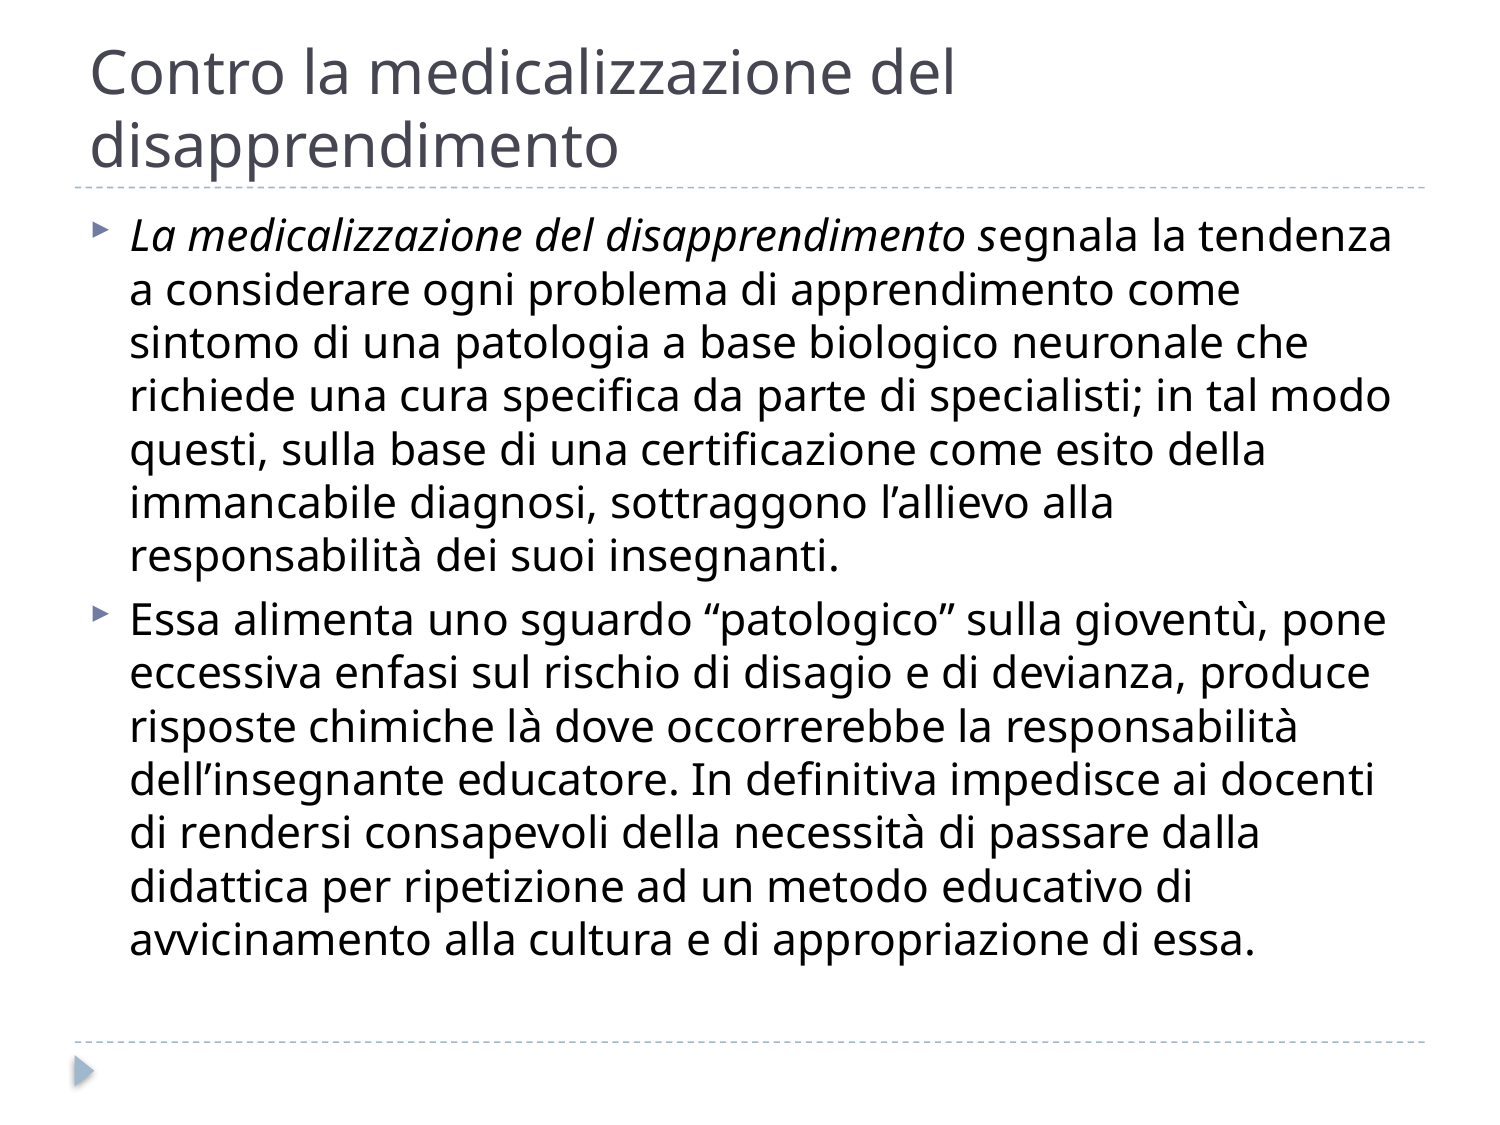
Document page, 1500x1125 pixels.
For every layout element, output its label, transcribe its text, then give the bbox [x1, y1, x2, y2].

list La medicalizzazione del disapprendimento segnala la tendenza a considerare ogni problema di apprendimento come sintomo di una patologia a base biologico neuronale che richiede una cura specifica da parte di specialisti; in tal modo questi, sulla base di una certificazione come esito della immancabile diagnosi, sottraggono l’allievo alla responsabilità dei suoi insegnanti. Essa alimenta uno sguardo “patologico” sulla gioventù, pone eccessiva enfasi sul rischio di disagio e di devianza, produce risposte chimiche là dove occorrerebbe la responsabilità dell’insegnante educatore. In definitiva impedisce ai docenti di rendersi consapevoli della necessità di passare dalla didattica per ripetizione ad un metodo educativo di avvicinamento alla cultura e di appropriazione di essa. [75, 200, 1425, 1010]
title Contro la medicalizzazione del disapprendimento [75, 24, 1425, 188]
